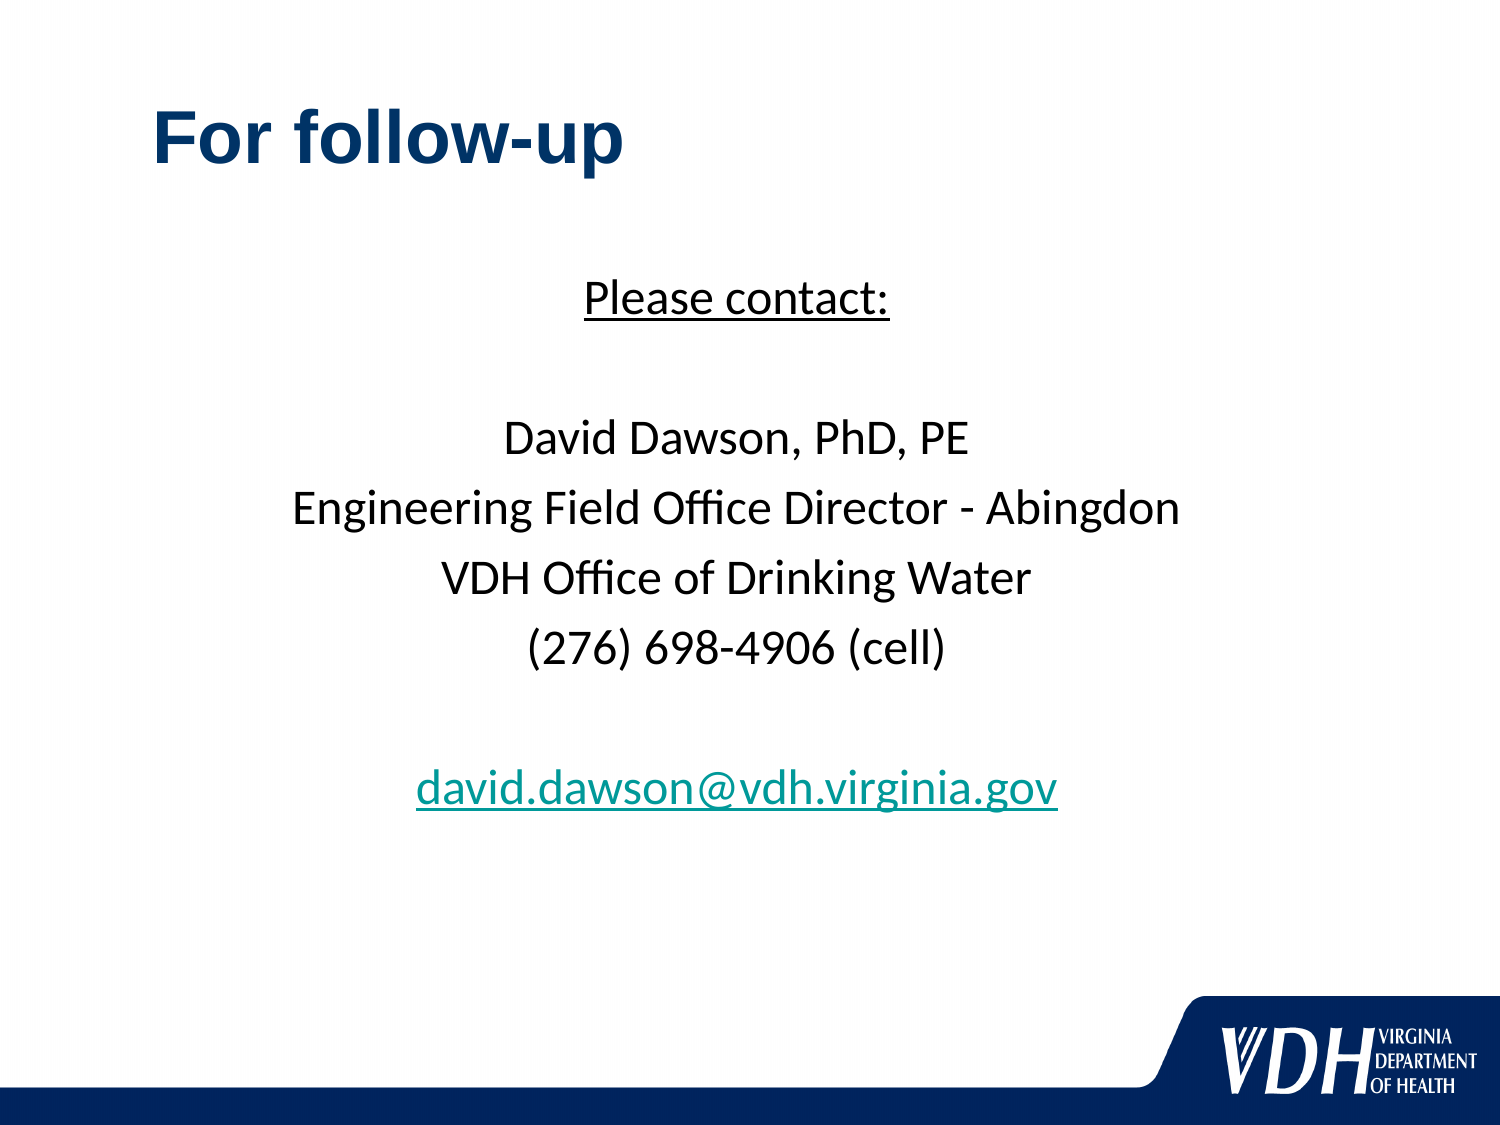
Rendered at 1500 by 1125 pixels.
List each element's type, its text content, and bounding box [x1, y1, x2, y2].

picture [0, 0, 1500, 1125]
title For follow-up [150, 37, 985, 228]
list Please contact: David Dawson, PhD, PE Engineering Field Office Director - Abingdon VDH Office of Drinking Water (276) 698-4906 (cell) david.dawson@vdh.virginia.gov [75, 249, 1399, 903]
